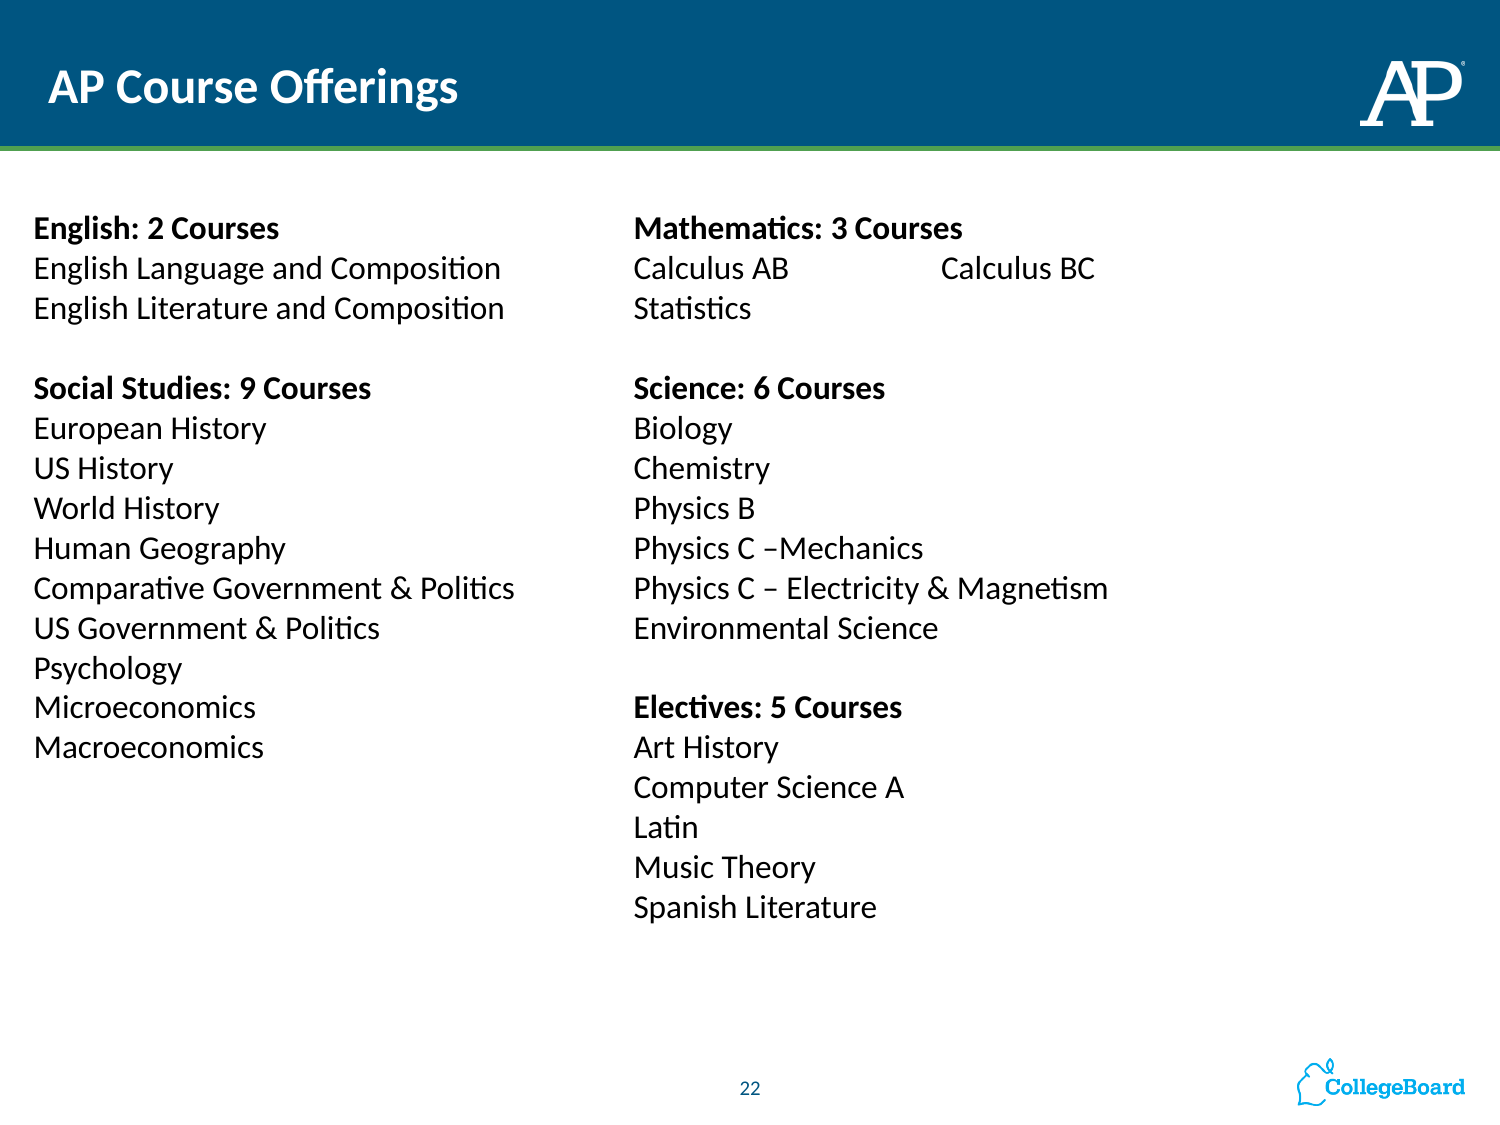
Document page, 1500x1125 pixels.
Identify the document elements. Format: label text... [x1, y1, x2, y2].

picture [1300, 1058, 1465, 1106]
title AP Course Offerings [32, 0, 1371, 121]
slide_number 22 [711, 1060, 789, 1100]
text_box English: 2 Courses Mathematics: 3 Courses English Language and Composition Calculus AB Calculus BC English Literature and Composition Statistics Social Studies: 9 Courses Science: 6 Courses European History Biology US History Chemistry World History Physics B Human Geography Physics C –Mechanics Comparative Government & Politics Physics C – Electricity & Magnetism US Government & Politics Environmental Science Psychology Microeconomics Electives: 5 Courses Macroeconomics Art History Computer Science A Latin Music Theory Spanish Literature [18, 159, 1468, 973]
picture [1297, 1058, 1328, 1081]
